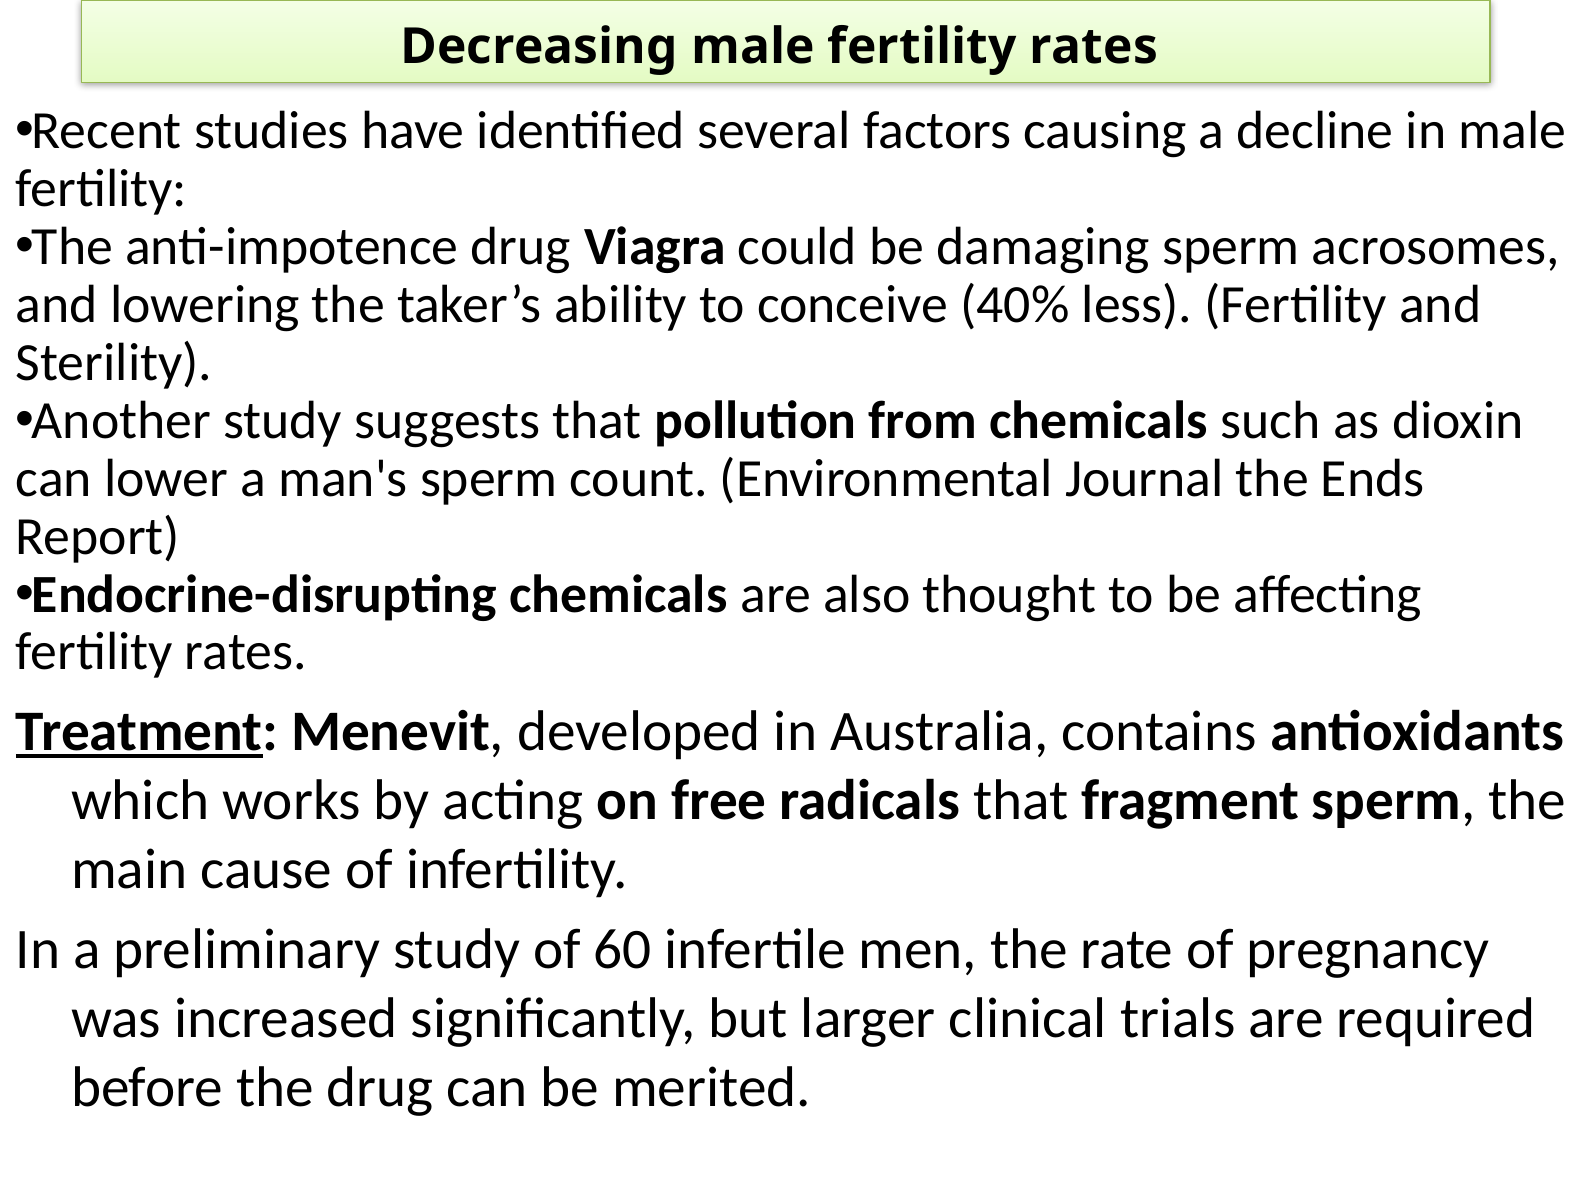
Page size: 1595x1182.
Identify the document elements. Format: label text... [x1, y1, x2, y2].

list Recent studies have identified several factors causing a decline in male fertility: The anti-impotence drug Viagra could be damaging sperm acrosomes, and lowering the taker’s ability to conceive (40% less). (Fertility and Sterility). Another study suggests that pollution from chemicals such as dioxin can lower a man's sperm count. (Environmental Journal the Ends Report) Endocrine-disrupting chemicals are also thought to be affecting fertility rates. Treatment: Menevit, developed in Australia, contains antioxidants which works by acting on free radicals that fragment sperm, the main cause of infertility. In a preliminary study of 60 infertile men, the rate of pregnancy was increased significantly, but larger clinical trials are required before the drug can be merited. [0, 94, 1595, 1137]
title Decreasing male fertility rates [81, 0, 1491, 83]
